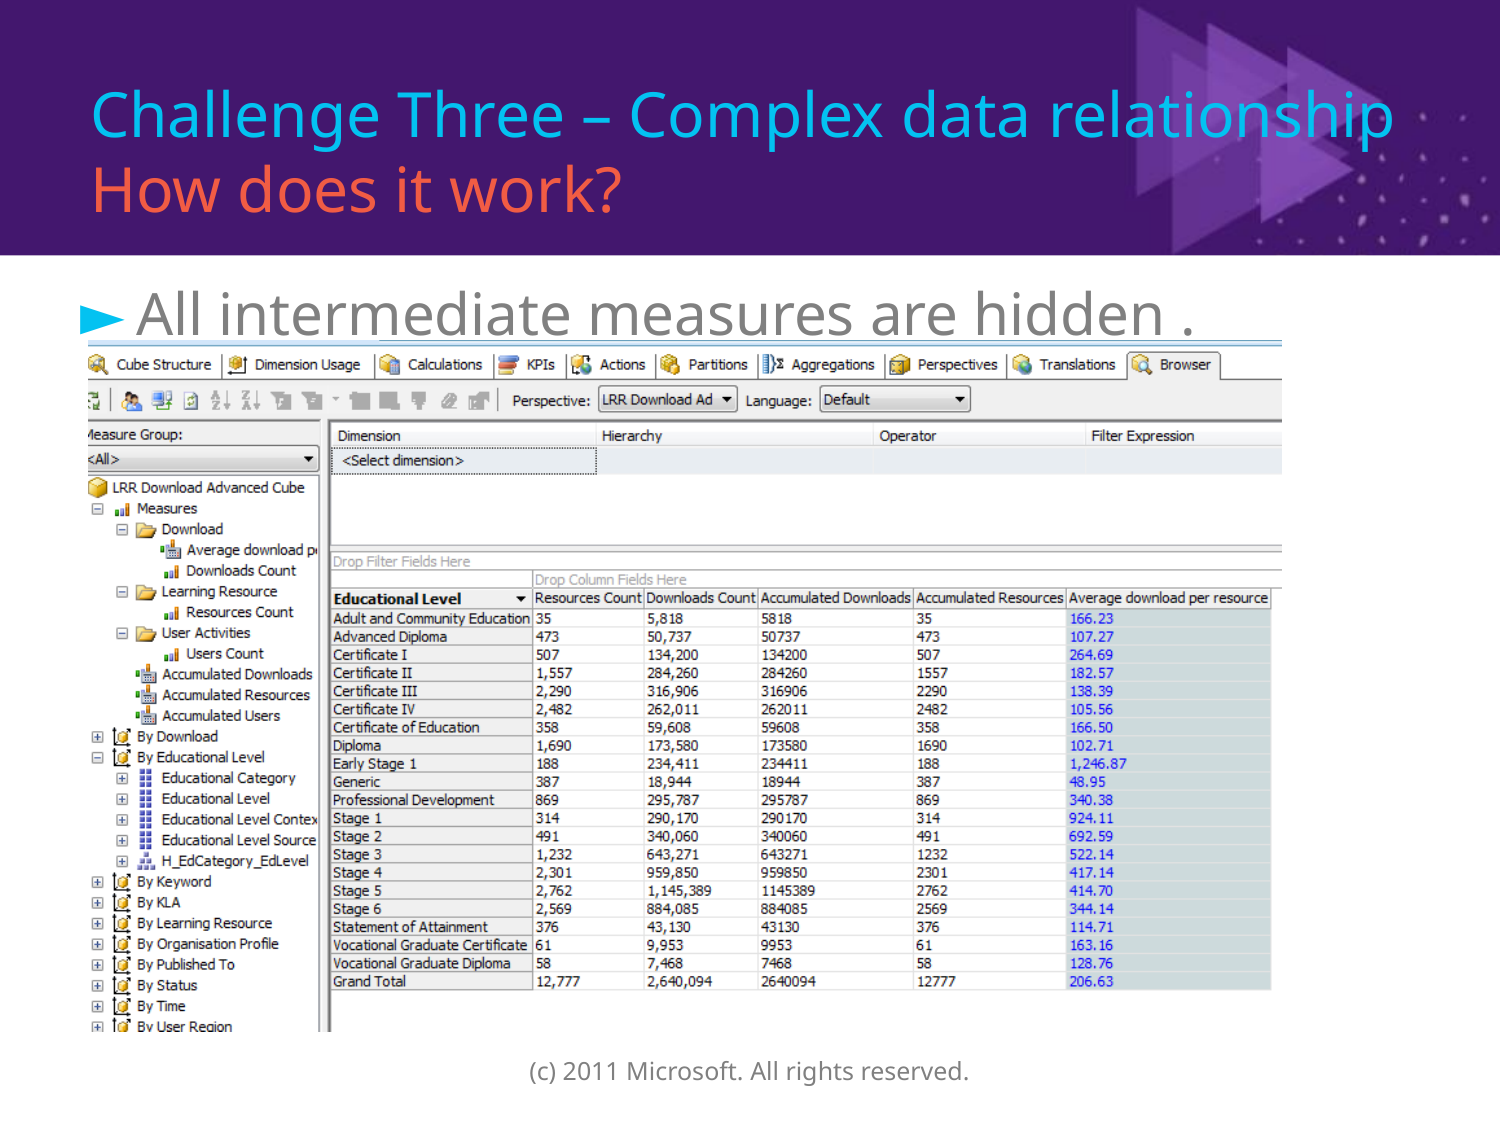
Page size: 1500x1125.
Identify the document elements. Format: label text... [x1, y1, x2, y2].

list All intermediate measures are hidden . [64, 270, 1336, 362]
footer (c) 2011 Microsoft. All rights reserved. [512, 1042, 988, 1103]
title Challenge Three – Complex data relationship How does it work? [75, 56, 1425, 244]
picture [0, 0, 1500, 255]
picture [88, 340, 1282, 1032]
